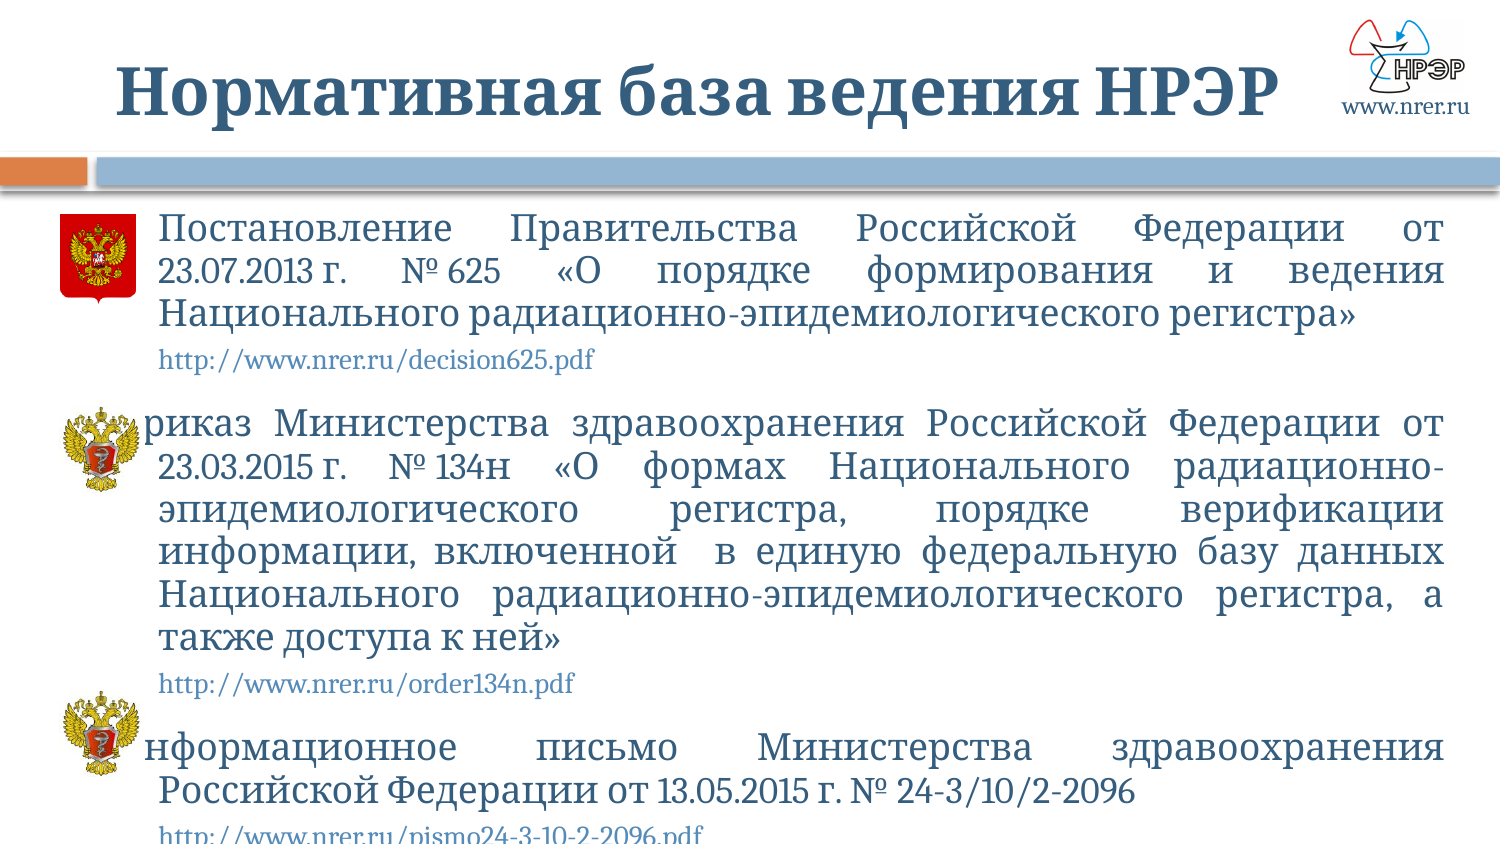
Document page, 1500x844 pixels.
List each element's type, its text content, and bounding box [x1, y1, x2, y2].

picture [58, 406, 146, 493]
picture [60, 214, 136, 305]
title Нормативная база ведения НРЭР [100, 27, 1500, 151]
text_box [1328, 19, 1495, 127]
picture [58, 689, 146, 777]
text_box Постановление Правительства Российской Федерации от 23.07.2013 г. № 625 «О порядке формирования и ведения Национального радиационно-эпидемиологического регистра» http://www.nrer.ru/decision625.pdf Приказ Министерства здравоохранения Российской Федерации от 23.03.2015 г. № 134н «О формах Национального радиационно-эпидемиологического регистра, порядке верификации информации, включенной в единую федеральную базу данных Национального радиационно-эпидемиологического регистра, а также доступа к ней» http://www.nrer.ru/order134n.pdf Информационное письмо Министерства здравоохранения Российской Федерации от 13.05.2015 г. № 24-3/10/2-2096 http://www.nrer.ru/pismo24-3-10-2-2096.pdf [100, 200, 1459, 844]
